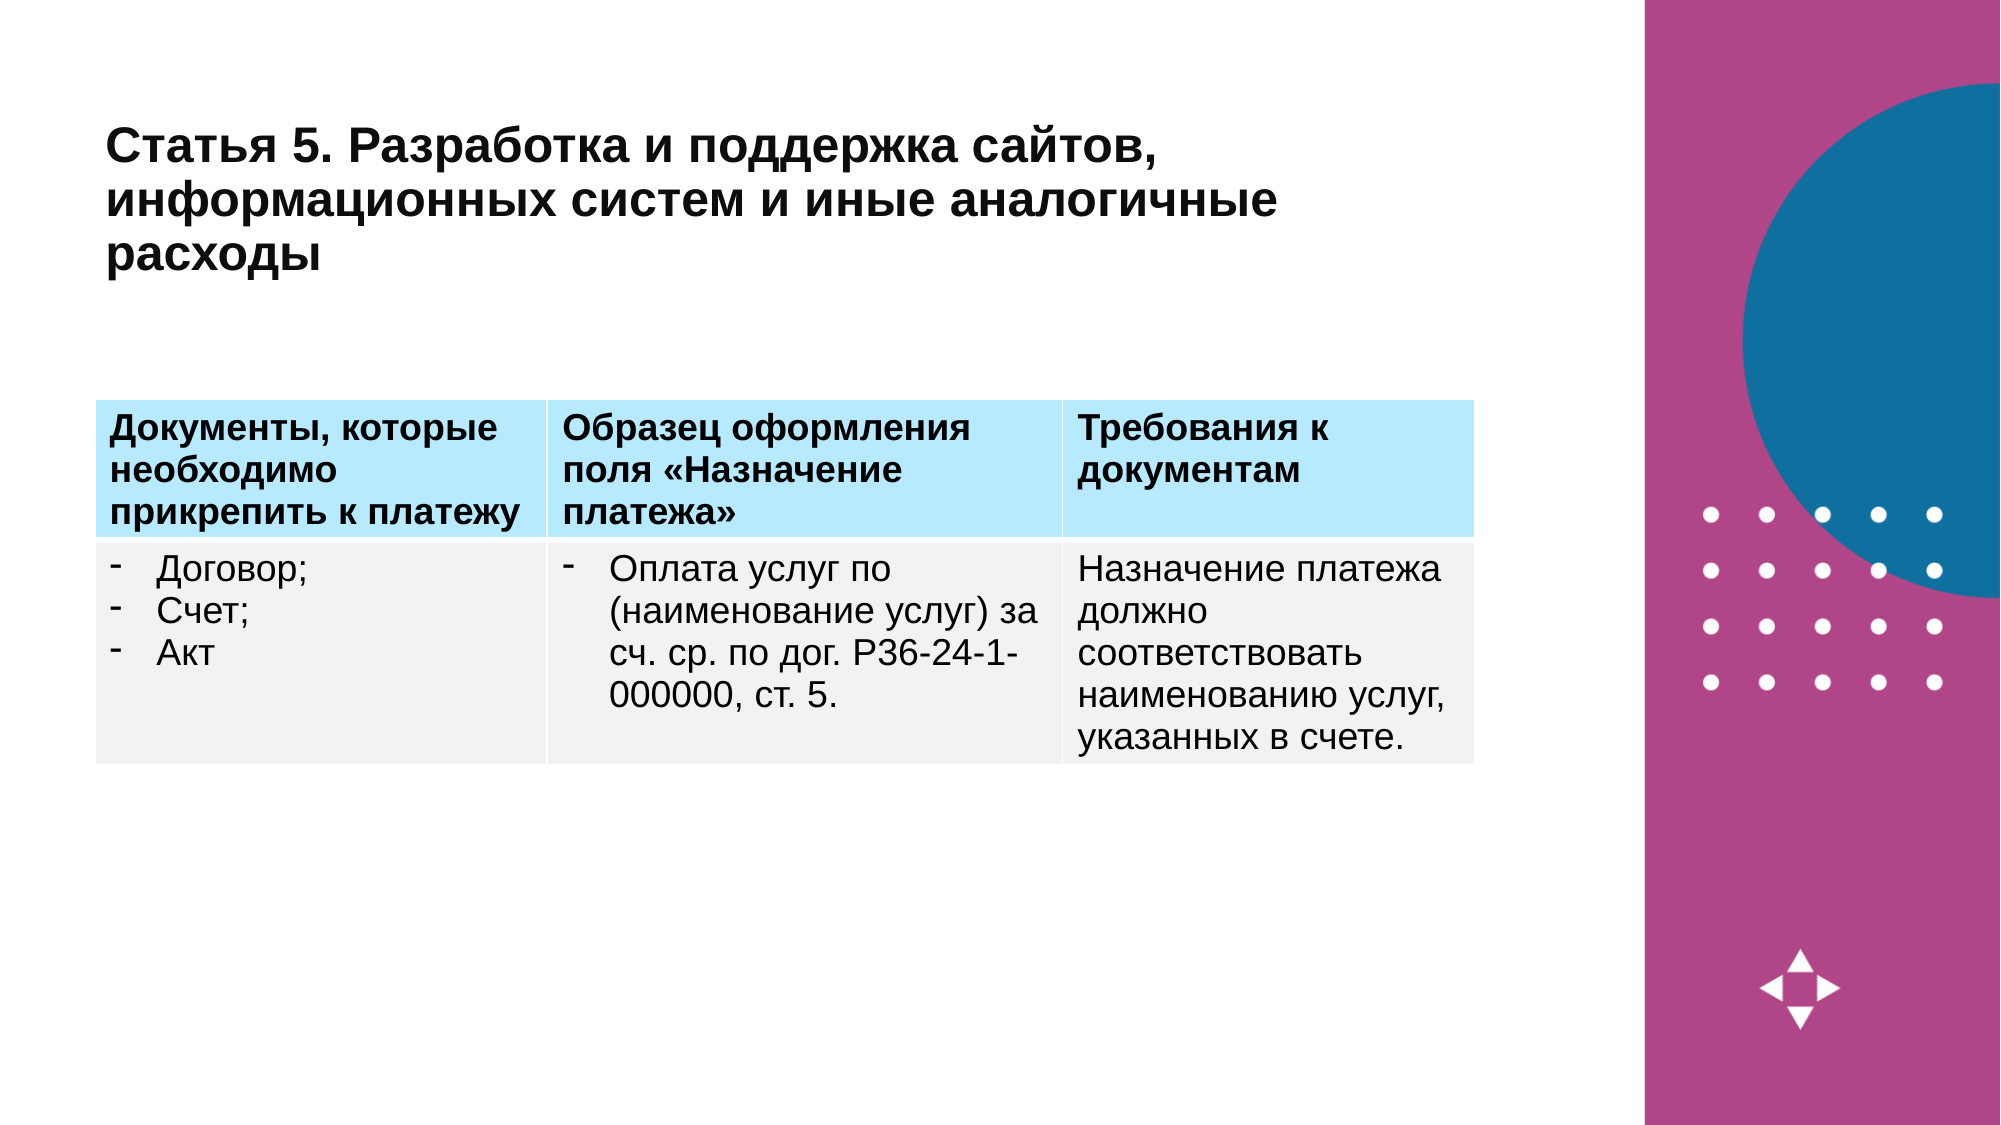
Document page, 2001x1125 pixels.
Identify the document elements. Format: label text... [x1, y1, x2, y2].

table_cell Оплата услуг по (наименование услуг) за сч. ср. по дог. Р36-24-1-000000, ст. 5. [548, 543, 1062, 764]
table_cell Договор; Счет; Акт [96, 543, 546, 764]
table_header Образец оформления поля «Назначение платежа» [548, 400, 1062, 537]
table_header Требования к документам [1063, 400, 1474, 537]
table_header Документы, которые необходимо прикрепить к платежу [96, 400, 546, 537]
title Статья 5. Разработка и поддержка сайтов, информационных систем и иные аналогичные расходы [90, 111, 1483, 284]
picture [0, 0, 2000, 1125]
table_cell Назначение платежа должно соответствовать наименованию услуг, указанных в счете. [1063, 543, 1474, 764]
